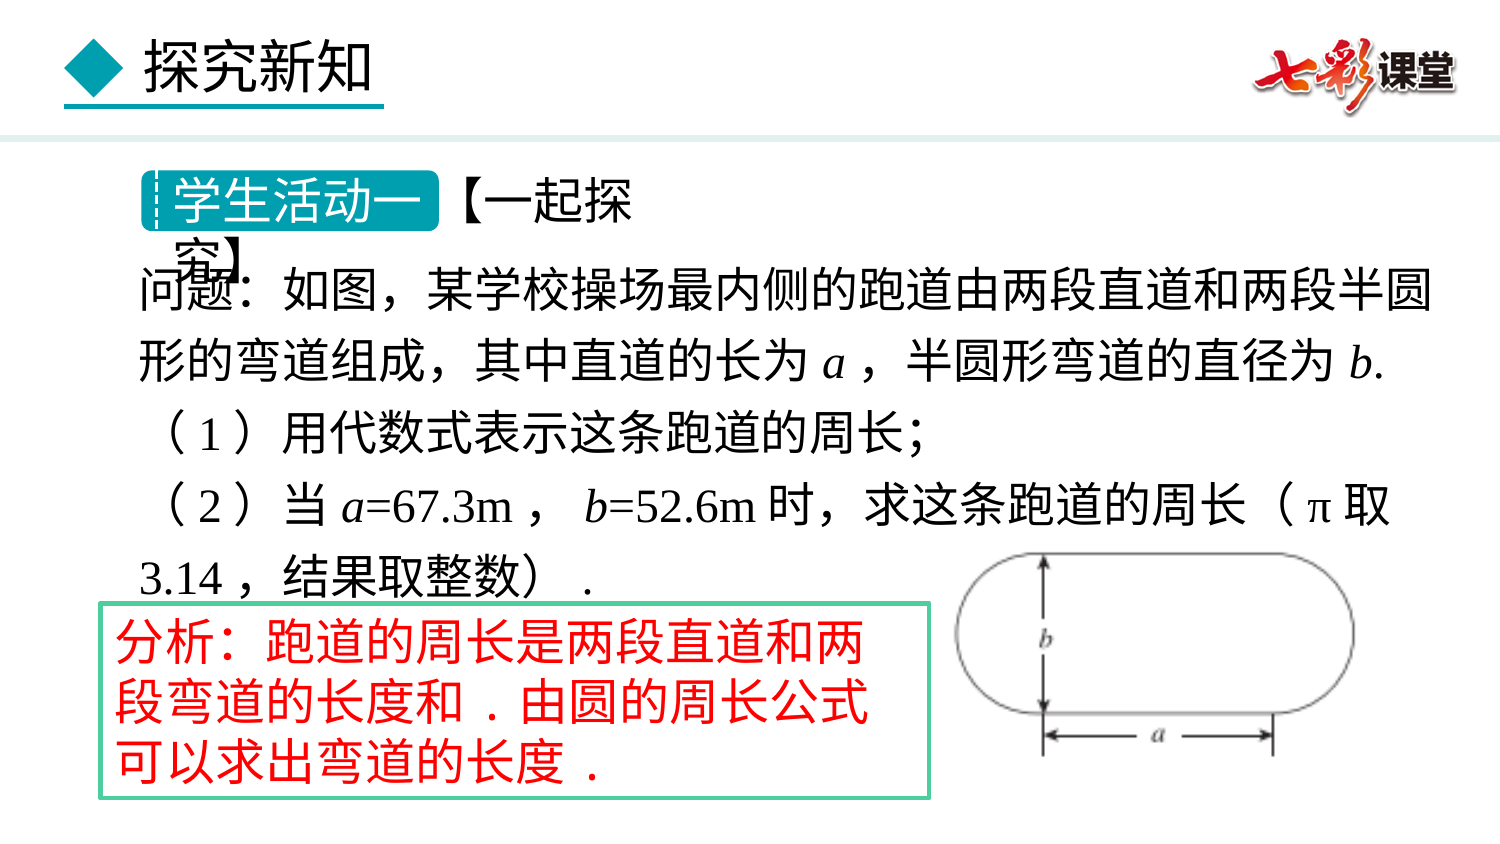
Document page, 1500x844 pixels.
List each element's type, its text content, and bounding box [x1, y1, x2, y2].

text_box 分析：跑道的周长是两段直道和两段弯道的长度和.由圆的周长公式可以求出弯道的长度. [100, 603, 930, 799]
picture [1249, 32, 1461, 118]
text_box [141, 161, 744, 238]
text_box 问题：如图，某学校操场最内侧的跑道由两段直道和两段半圆形的弯道组成，其中直道的长为a，半圆形弯道的直径为b. （1）用代数式表示这条跑道的周长； （2）当a=67.3m，b=52.6m时，求这条跑道的周长（π取3.14，结果取整数）. [123, 237, 1474, 603]
picture [891, 538, 1488, 776]
